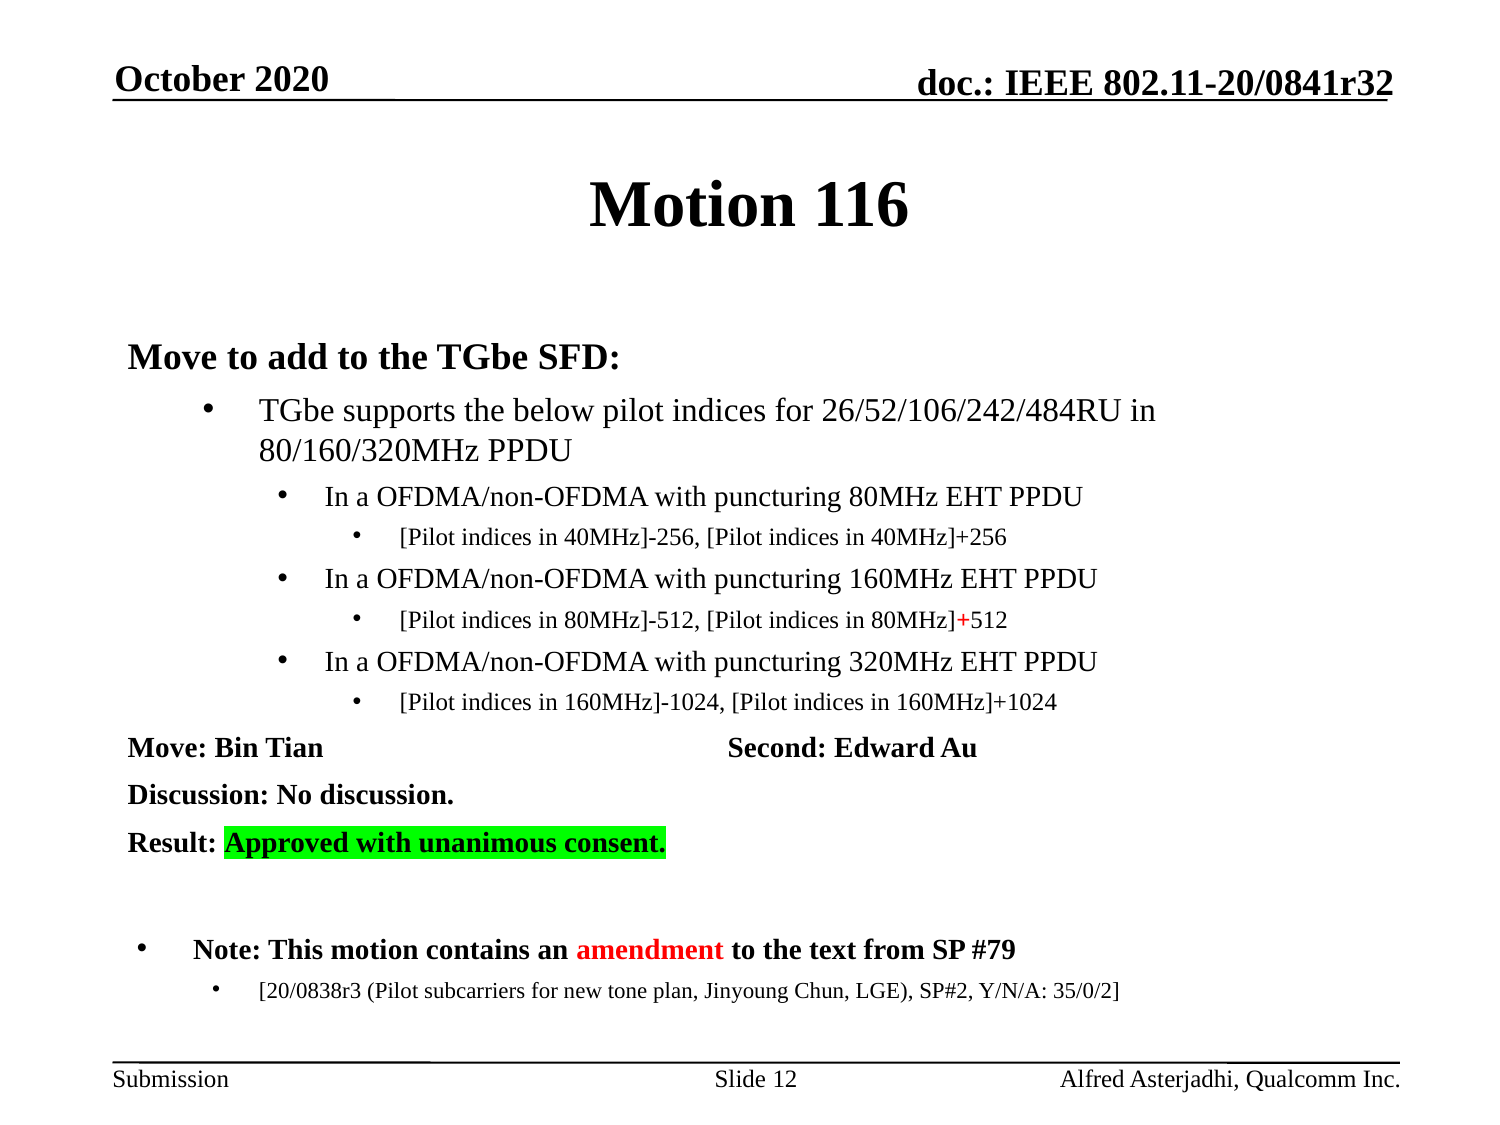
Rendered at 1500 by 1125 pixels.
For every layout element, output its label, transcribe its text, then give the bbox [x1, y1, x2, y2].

slide_number Slide 12 [712, 1061, 800, 1123]
footer Alfred Asterjadhi, Qualcomm Inc. [878, 1061, 1402, 1093]
list Move to add to the TGbe SFD: TGbe supports the below pilot indices for 26/52/106/242/484RU in 80/160/320MHz PPDU In a OFDMA/non-OFDMA with puncturing 80MHz EHT PPDU [Pilot indices in 40MHz]-256, [Pilot indices in 40MHz]+256 In a OFDMA/non-OFDMA with puncturing 160MHz EHT PPDU [Pilot indices in 80MHz]-512, [Pilot indices in 80MHz]+512 In a OFDMA/non-OFDMA with puncturing 320MHz EHT PPDU [Pilot indices in 160MHz]-1024, [Pilot indices in 160MHz]+1024 Move: Bin Tian Second: Edward Au Discussion: No discussion. Result: Approved with unanimous consent. Note: This motion contains an amendment to the text from SP #79 [20/0838r3 (Pilot subcarriers for new tone plan, Jinyoung Chun, LGE), SP#2, Y/N/A: 35/0/2] [112, 324, 1388, 1000]
title Motion 116 [112, 112, 1388, 288]
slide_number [114, 54, 423, 100]
